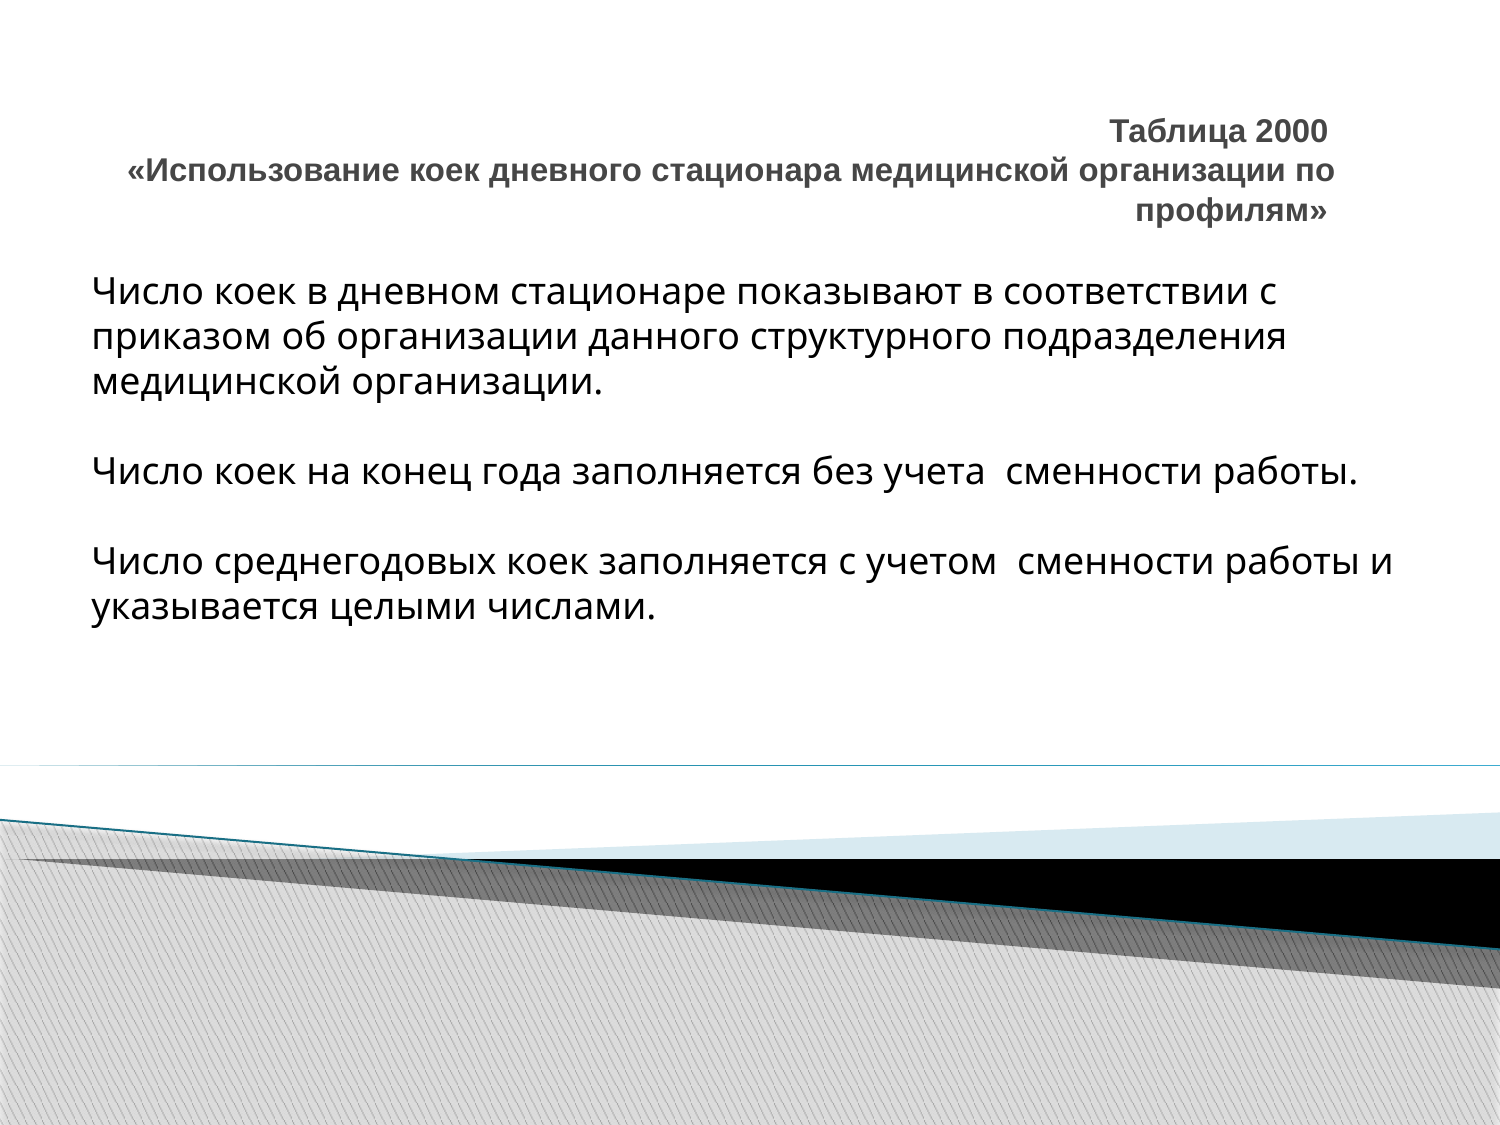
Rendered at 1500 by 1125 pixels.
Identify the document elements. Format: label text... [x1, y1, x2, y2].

picture [5, 859, 1500, 989]
text_box Число коек в дневном стационаре показывают в соответствии с приказом об организации данного структурного подразделения медицинской организации. Число коек на конец года заполняется без учета сменности работы. Число среднегодовых коек заполняется с учетом сменности работы и указывается целыми числами. [76, 259, 1424, 635]
title Таблица 2000 «Использование коек дневного стационара медицинской организации по профилям» [64, 101, 1353, 315]
